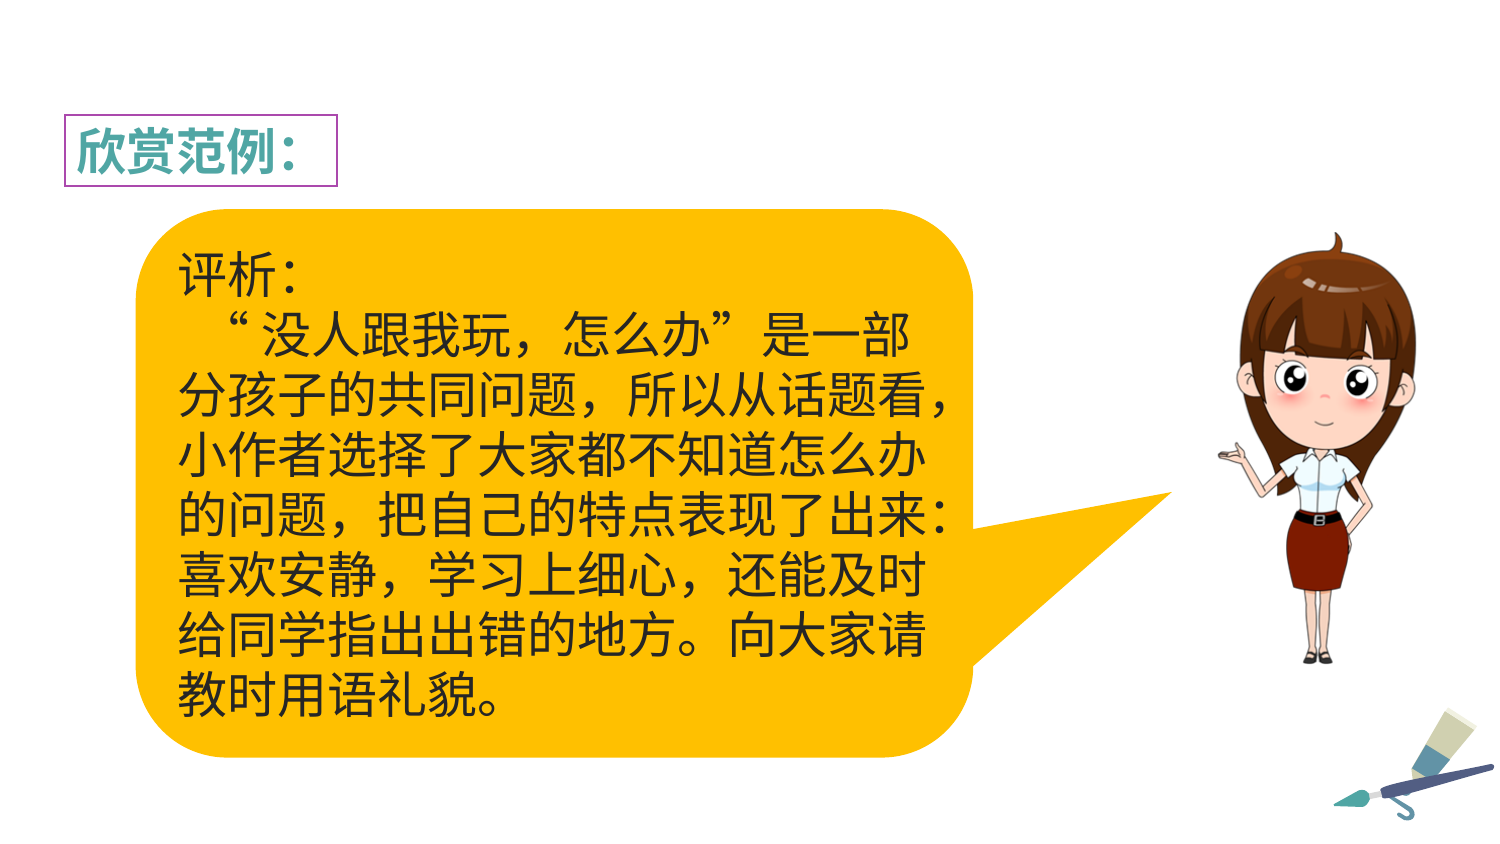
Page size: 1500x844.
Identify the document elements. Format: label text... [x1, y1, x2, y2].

picture [1104, 232, 1500, 671]
text_box 评析： “没人跟我玩，怎么办”是一部分孩子的共同问题，所以从话题看，小作者选择了大家都不知道怎么办的问题，把自己的特点表现了出来：喜欢安静，学习上细心，还能及时给同学指出出错的地方。向大家请教时用语礼貌。 [135, 209, 1104, 758]
text_box 欣赏范例： [64, 114, 338, 187]
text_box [1358, 708, 1481, 844]
